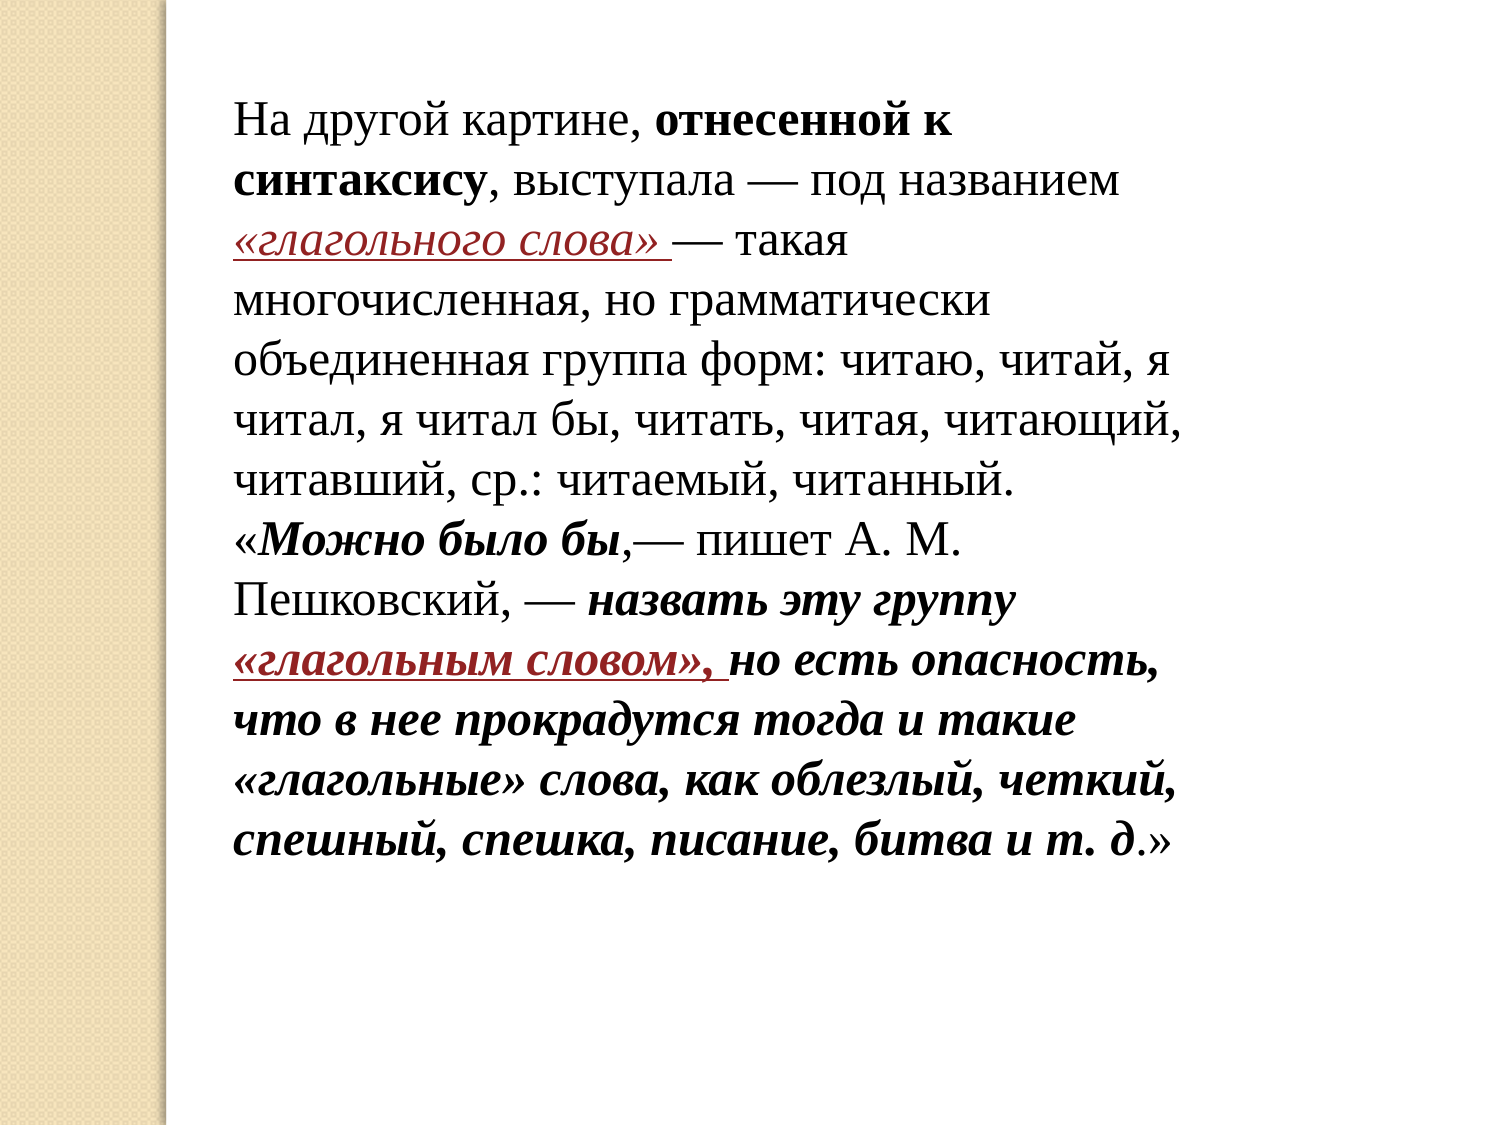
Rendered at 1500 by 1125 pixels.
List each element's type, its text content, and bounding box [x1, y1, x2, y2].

text_box На другой картине, отнесенной к синтаксису, выступала — под названием «глагольного слова» — такая многочисленная, но грамматически объединенная группа форм: читаю, читай, я читал, я читал бы, читать, читая, читающий, читавший, ср.: читаемый, читанный. «Можно было бы,— пишет А. М. Пешковский, — назвать эту группу «глагольным словом», но есть опасность, что в нее прокрадутся тогда и такие «глагольные» слова, как облезлый, четкий, спешный, спешка, писание, битва и т. д.» [218, 78, 1223, 873]
